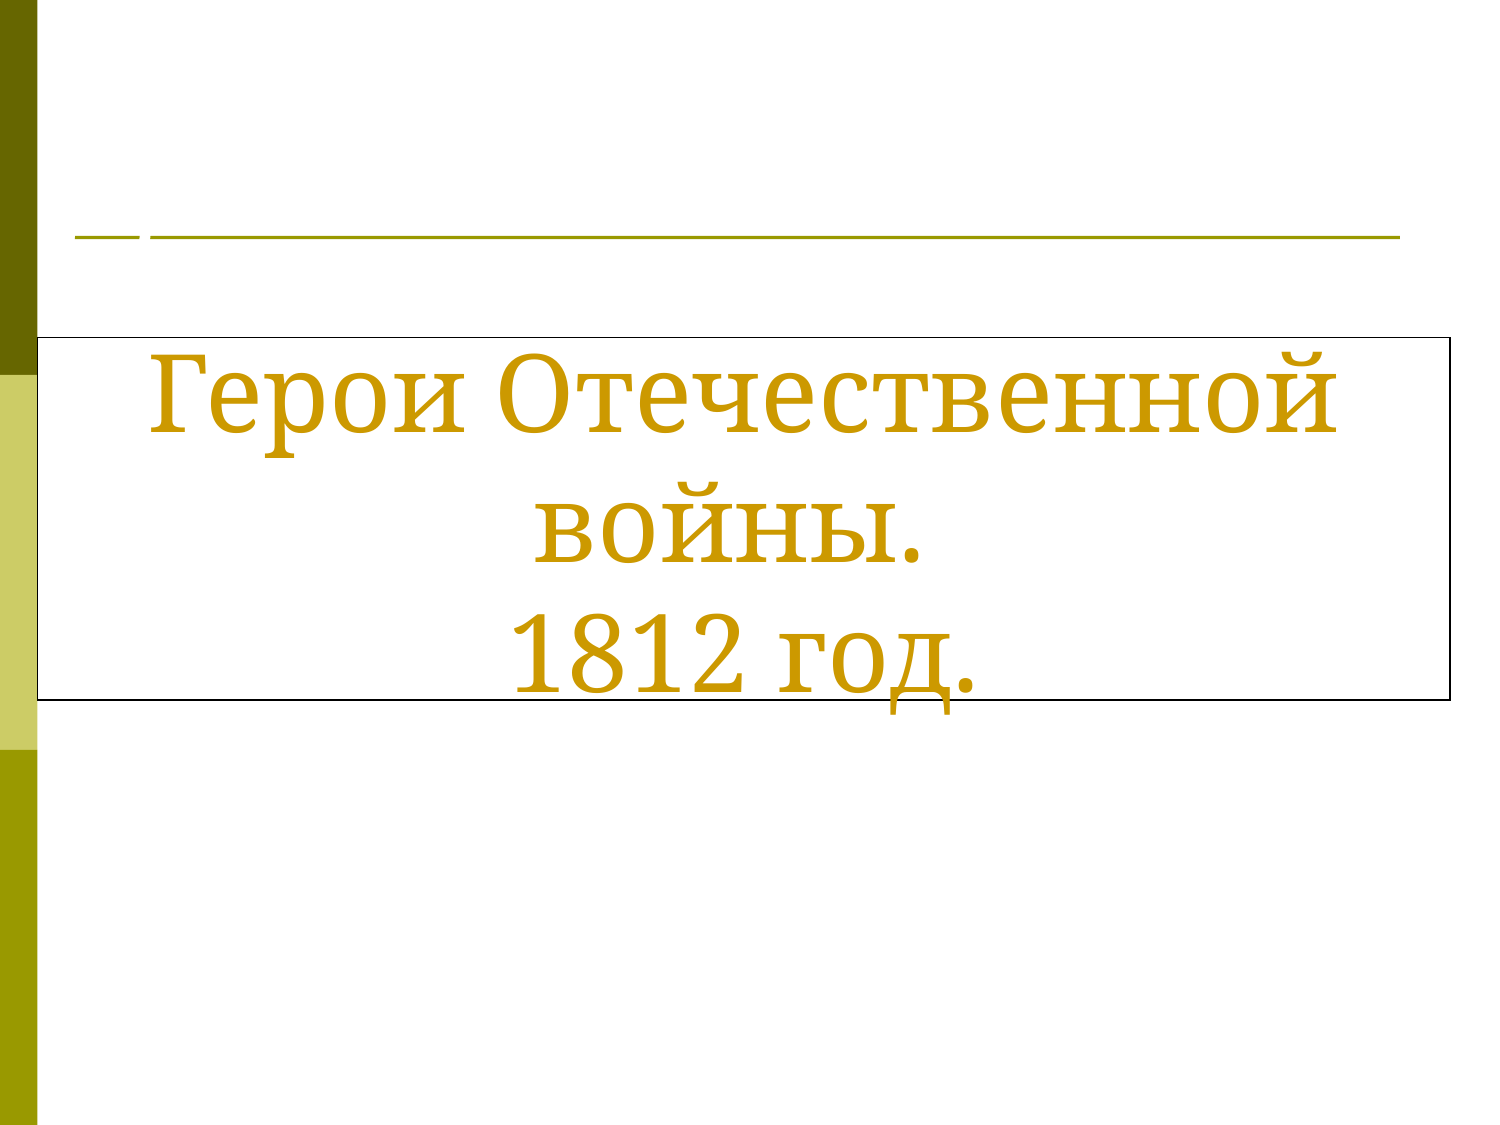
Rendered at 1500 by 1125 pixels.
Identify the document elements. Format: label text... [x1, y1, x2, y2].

title Герои Отечественной войны. 1812 год. [37, 337, 1451, 701]
